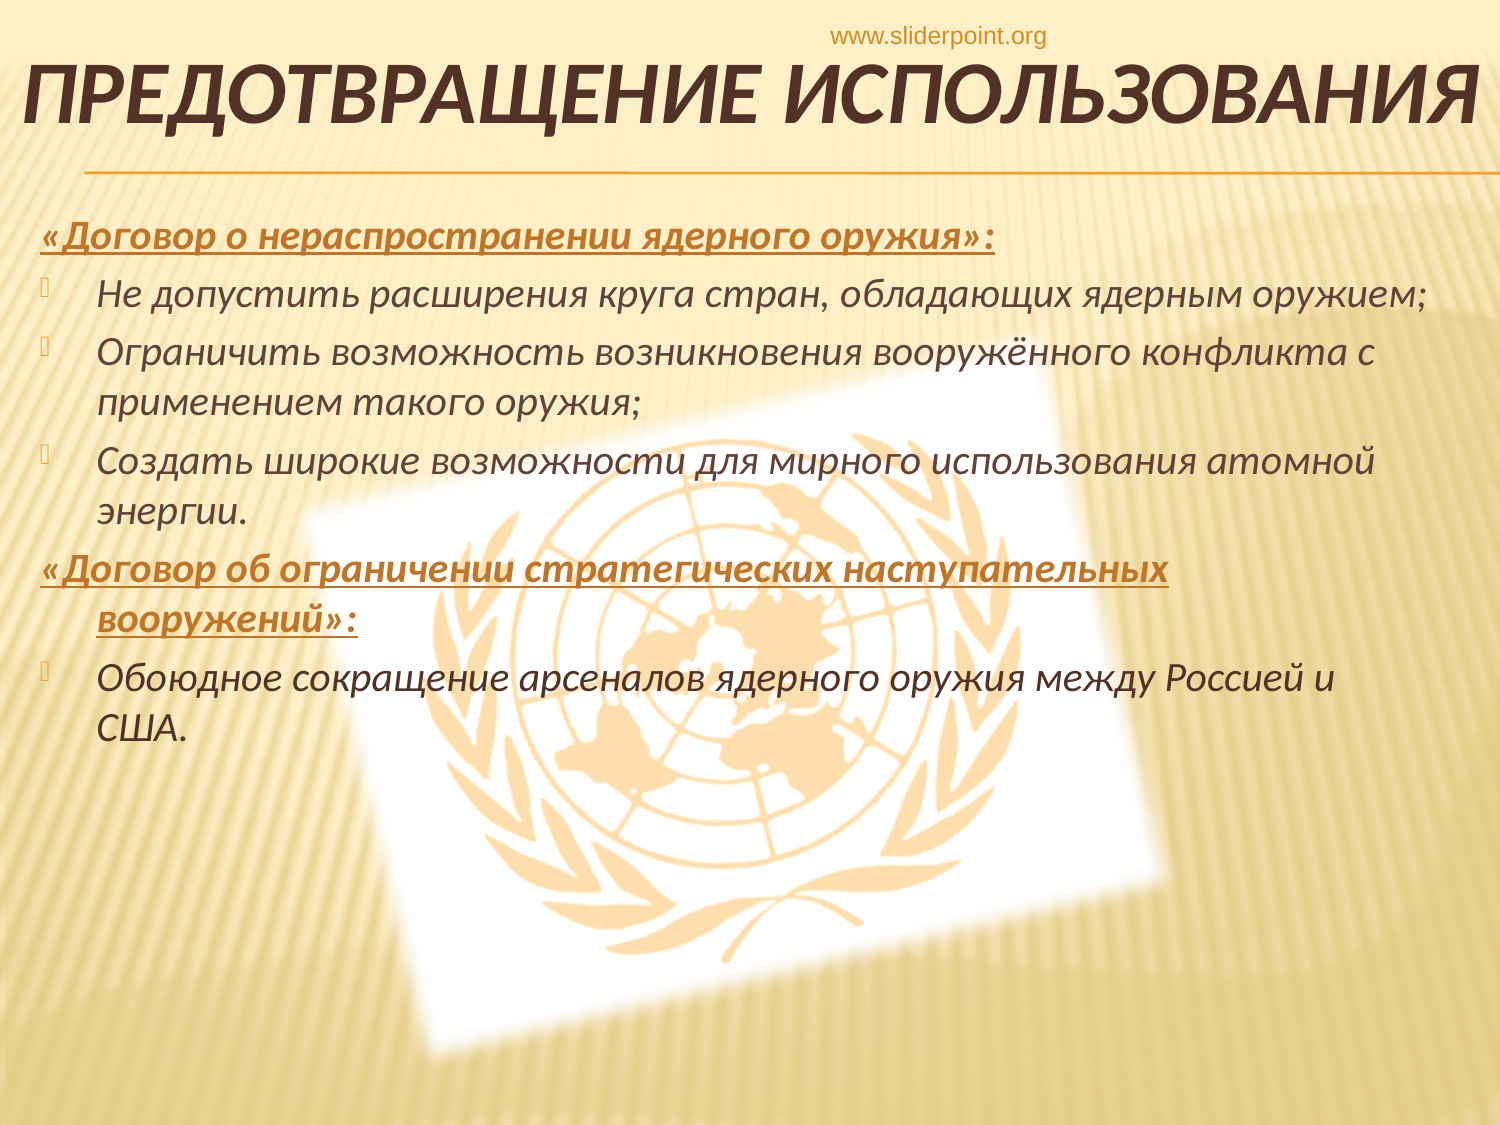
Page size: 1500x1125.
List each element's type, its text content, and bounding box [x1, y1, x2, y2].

title Предотвращение использования [0, 0, 1500, 175]
picture [333, 396, 1134, 997]
list «Договор о нераспространении ядерного оружия»: Не допустить расширения круга стран, обладающих ядерным оружием; Ограничить возможность возникновения вооружённого конфликта с применением такого оружия; Создать широкие возможности для мирного использования атомной энергии. «Договор об ограничении стратегических наступательных вооружений»: Обоюдное сокращение арсеналов ядерного оружия между Россией и США. [24, 199, 1451, 701]
footer www.sliderpoint.org [587, 12, 1063, 60]
